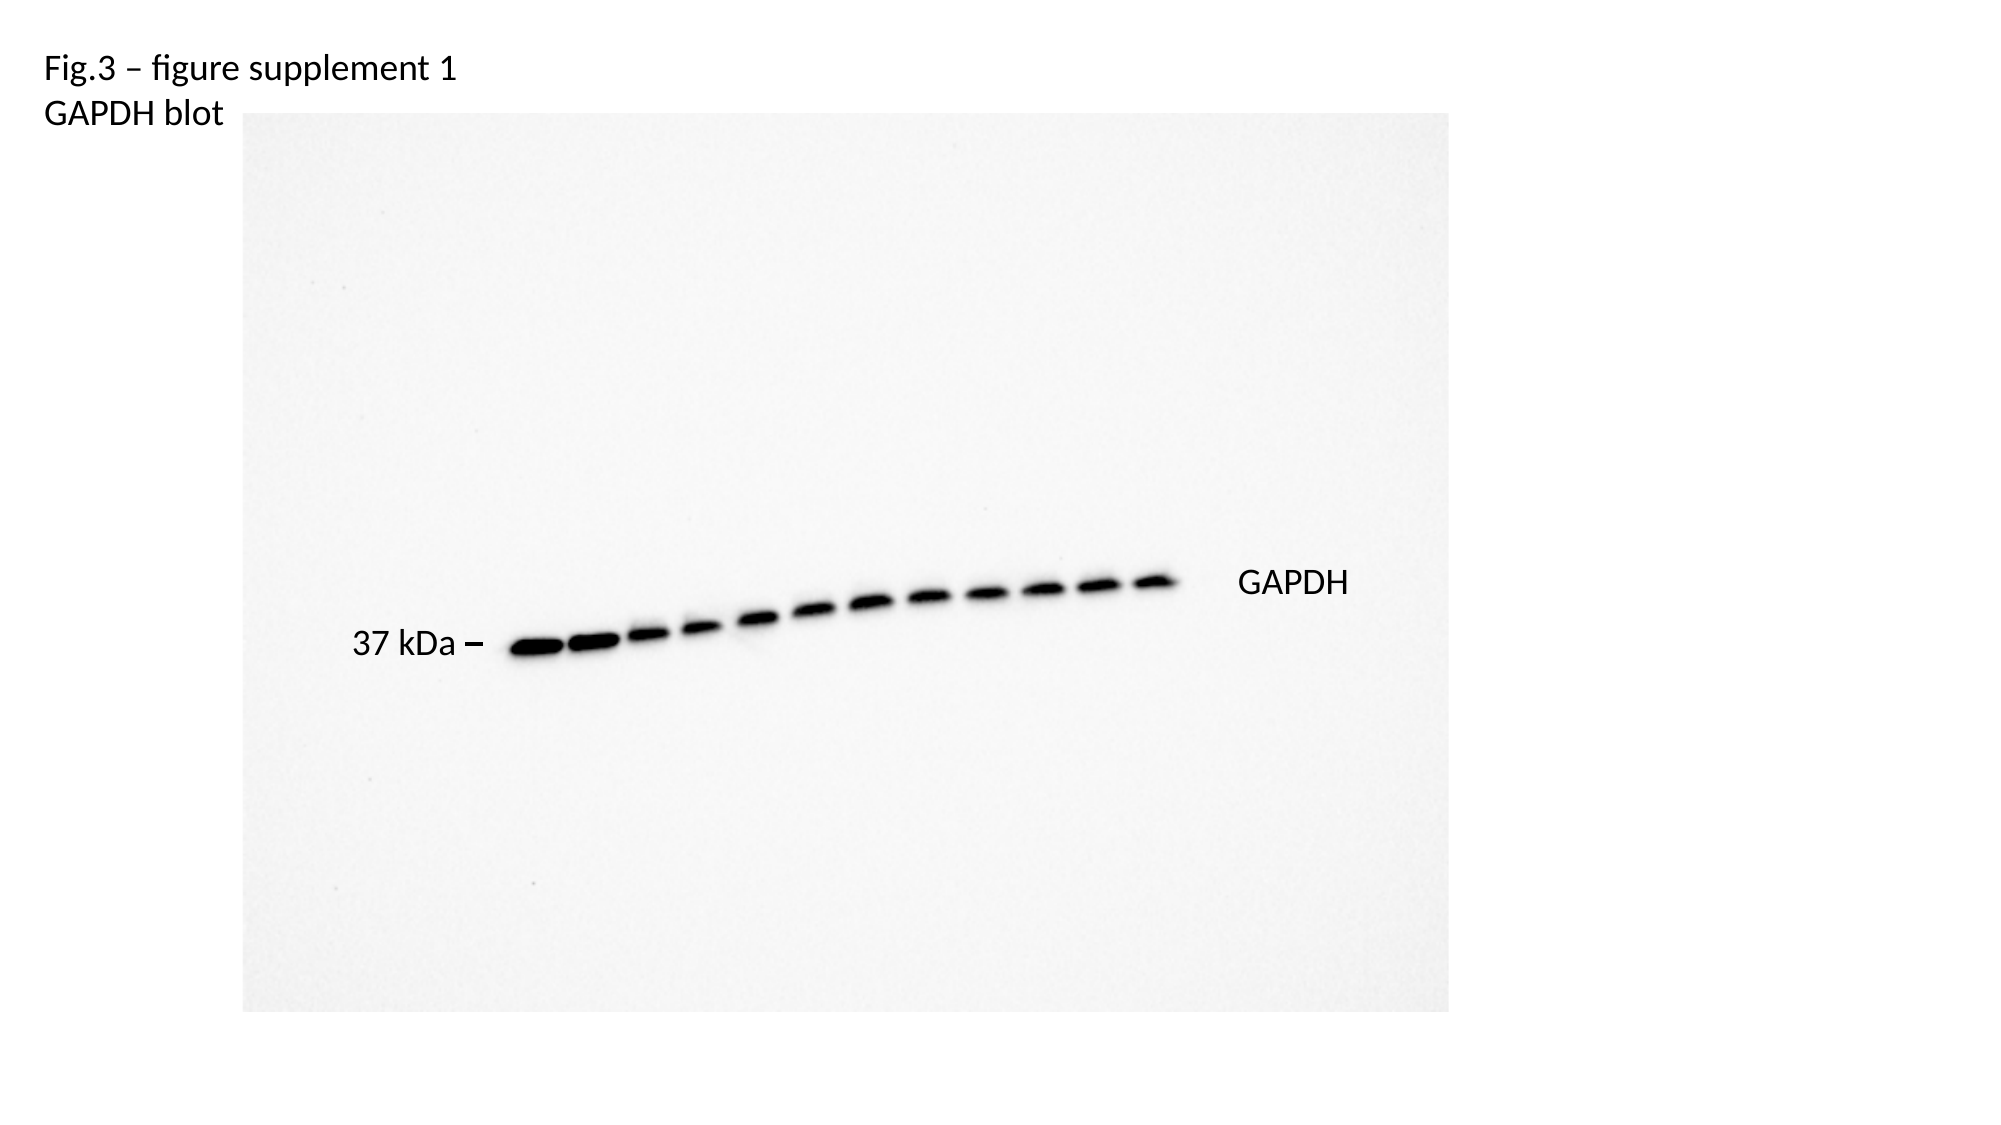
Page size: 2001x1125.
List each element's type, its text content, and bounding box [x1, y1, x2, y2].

picture [210, 113, 1486, 1012]
text_box Fig.3 – figure supplement 1 GAPDH blot [29, 35, 474, 141]
